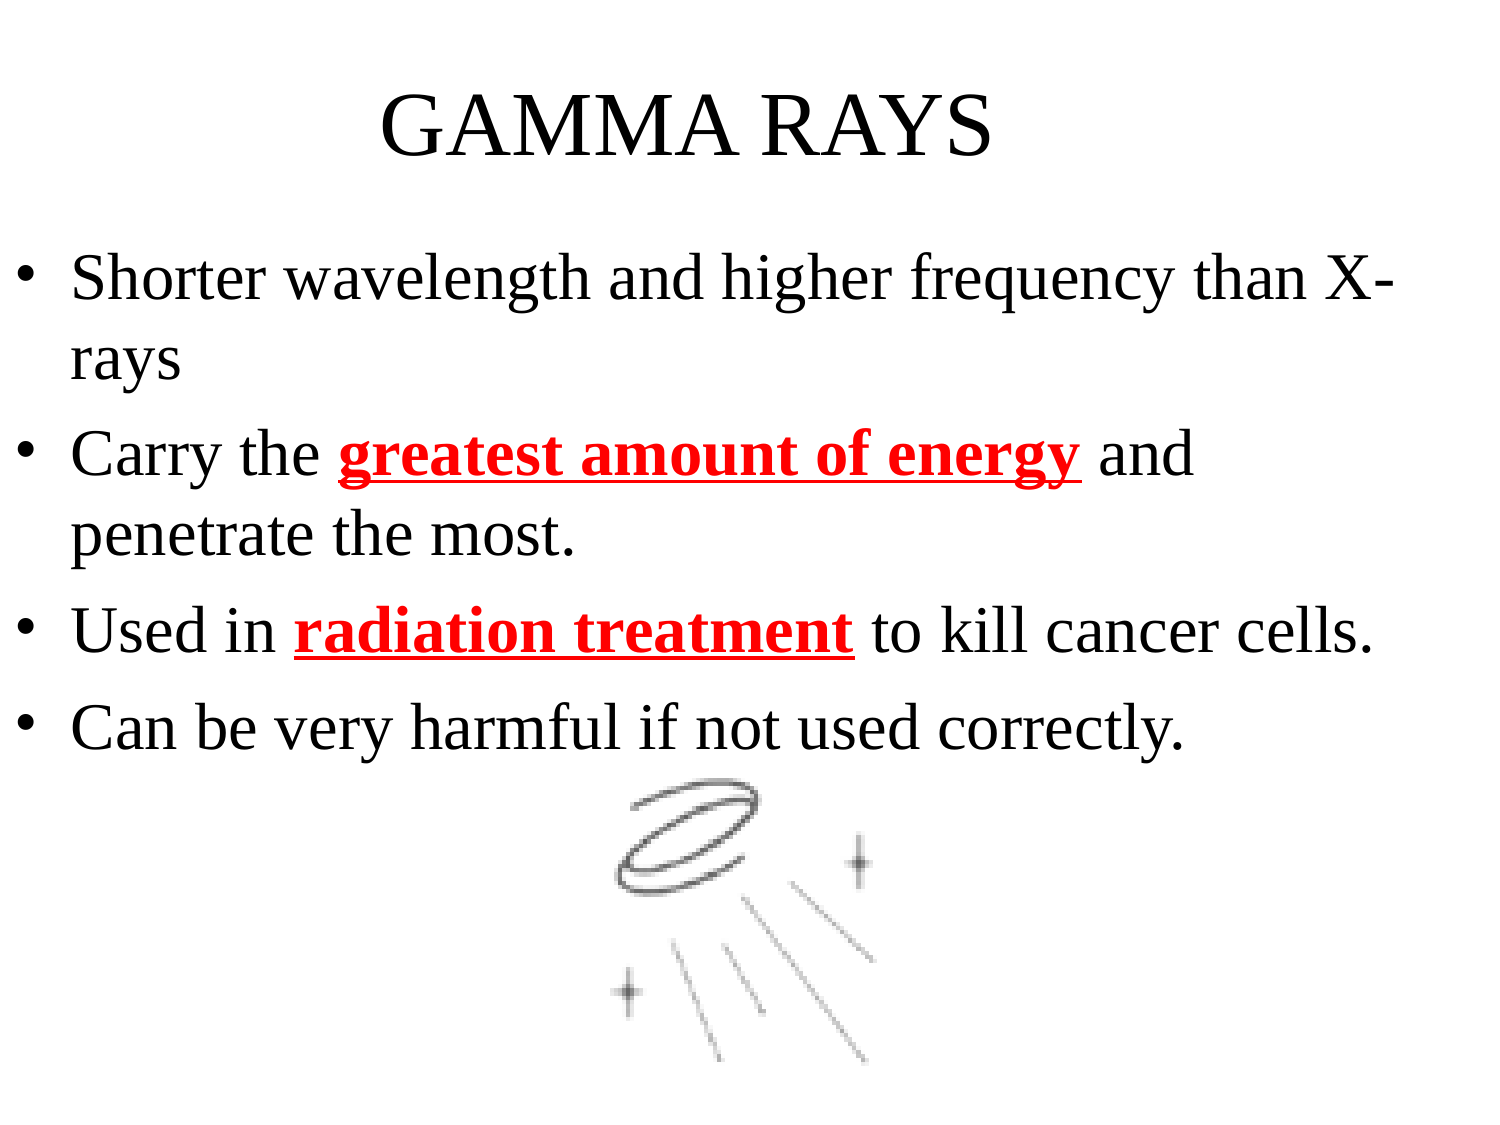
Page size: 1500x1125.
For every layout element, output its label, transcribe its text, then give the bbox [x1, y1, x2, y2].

title GAMMA RAYS [49, 24, 1326, 213]
picture [602, 774, 898, 1075]
list Shorter wavelength and higher frequency than X-rays Carry the greatest amount of energy and penetrate the most. Used in radiation treatment to kill cancer cells. Can be very harmful if not used correctly. [0, 224, 1457, 1001]
